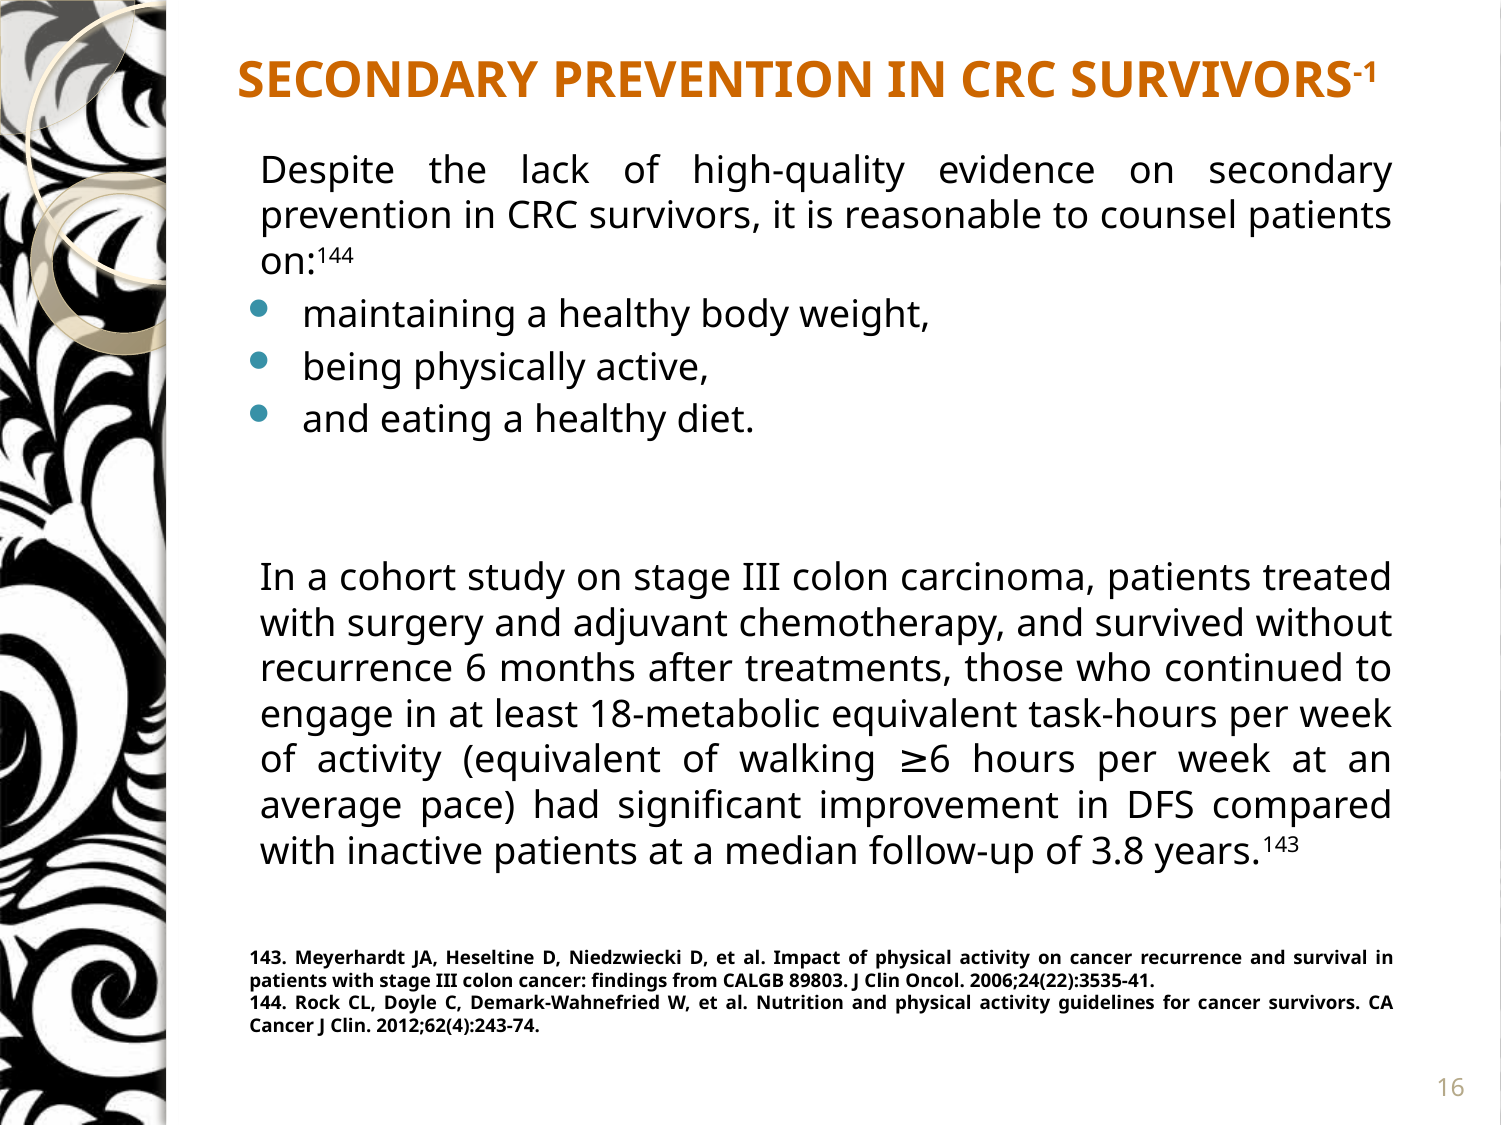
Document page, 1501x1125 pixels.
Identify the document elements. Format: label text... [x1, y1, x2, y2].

list Despite the lack of high-quality evidence on secondary prevention in CRC survivors, it is reasonable to counsel patients on:144 maintaining a healthy body weight, being physically active, and eating a healthy diet. In a cohort study on stage III colon carcinoma, patients treated with surgery and adjuvant chemotherapy, and survived without recurrence 6 months after treatments, those who continued to engage in at least 18-metabolic equivalent task-hours per week of activity (equivalent of walking ≥6 hours per week at an average pace) had significant improvement in DFS compared with inactive patients at a median follow-up of 3.8 years.143 [232, 137, 1409, 914]
title SECONDARY PREVENTION IN CRC SURVIVORS-1 [193, 0, 1424, 171]
picture [136, 0, 164, 4]
picture [0, 134, 166, 1125]
picture [32, 13, 160, 207]
slide_number 16 [1413, 1034, 1489, 1113]
picture [62, 195, 160, 280]
picture [53, 241, 160, 332]
text_box 143. Meyerhardt JA, Heseltine D, Niedzwiecki D, et al. Impact of physical activity on cancer recurrence and survival in patients with stage III colon cancer: findings from CALGB 89803. J Clin Oncol. 2006;24(22):3535-41. 144. Rock CL, Doyle C, Demark-Wahnefried W, et al. Nutrition and physical activity guidelines for cancer survivors. CA Cancer J Clin. 2012;62(4):243-74. [234, 938, 1408, 1044]
